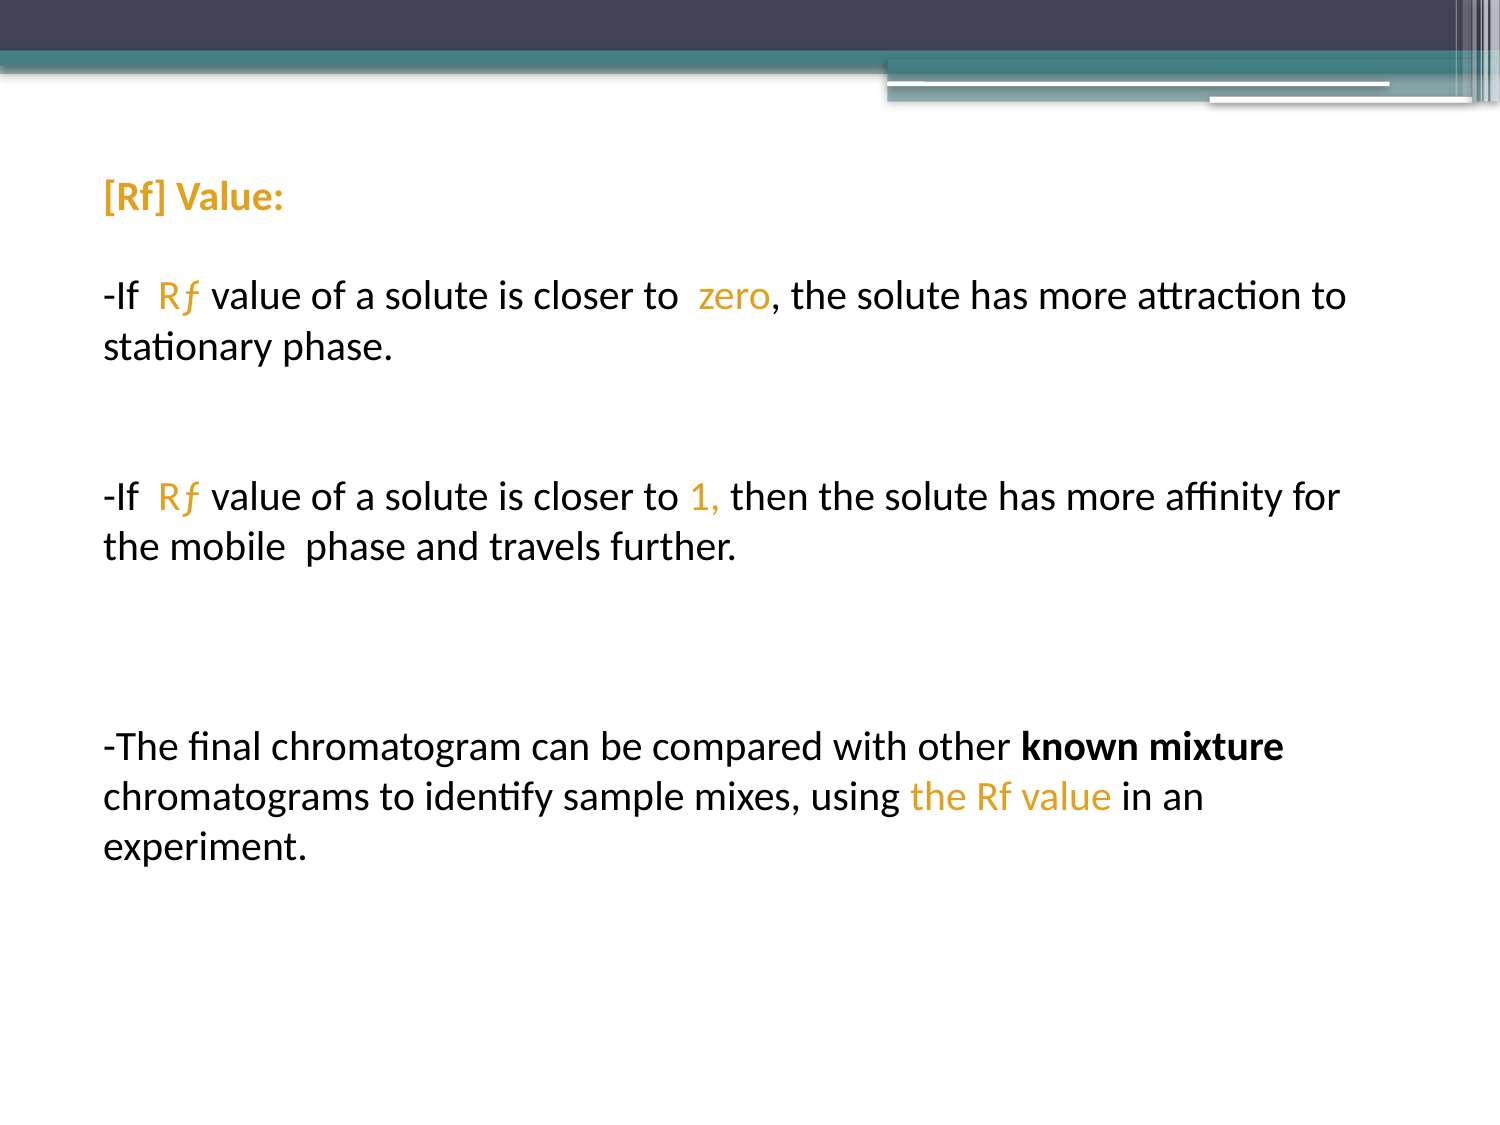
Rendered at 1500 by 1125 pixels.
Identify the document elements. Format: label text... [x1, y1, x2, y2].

text_box [Rf] Value: -If Rƒ value of a solute is closer to zero, the solute has more attraction to stationary phase. -If Rƒ value of a solute is closer to 1, then the solute has more affinity for the mobile phase and travels further. -The final chromatogram can be compared with other known mixture chromatograms to identify sample mixes, using the Rf value in an experiment. [88, 160, 1400, 926]
